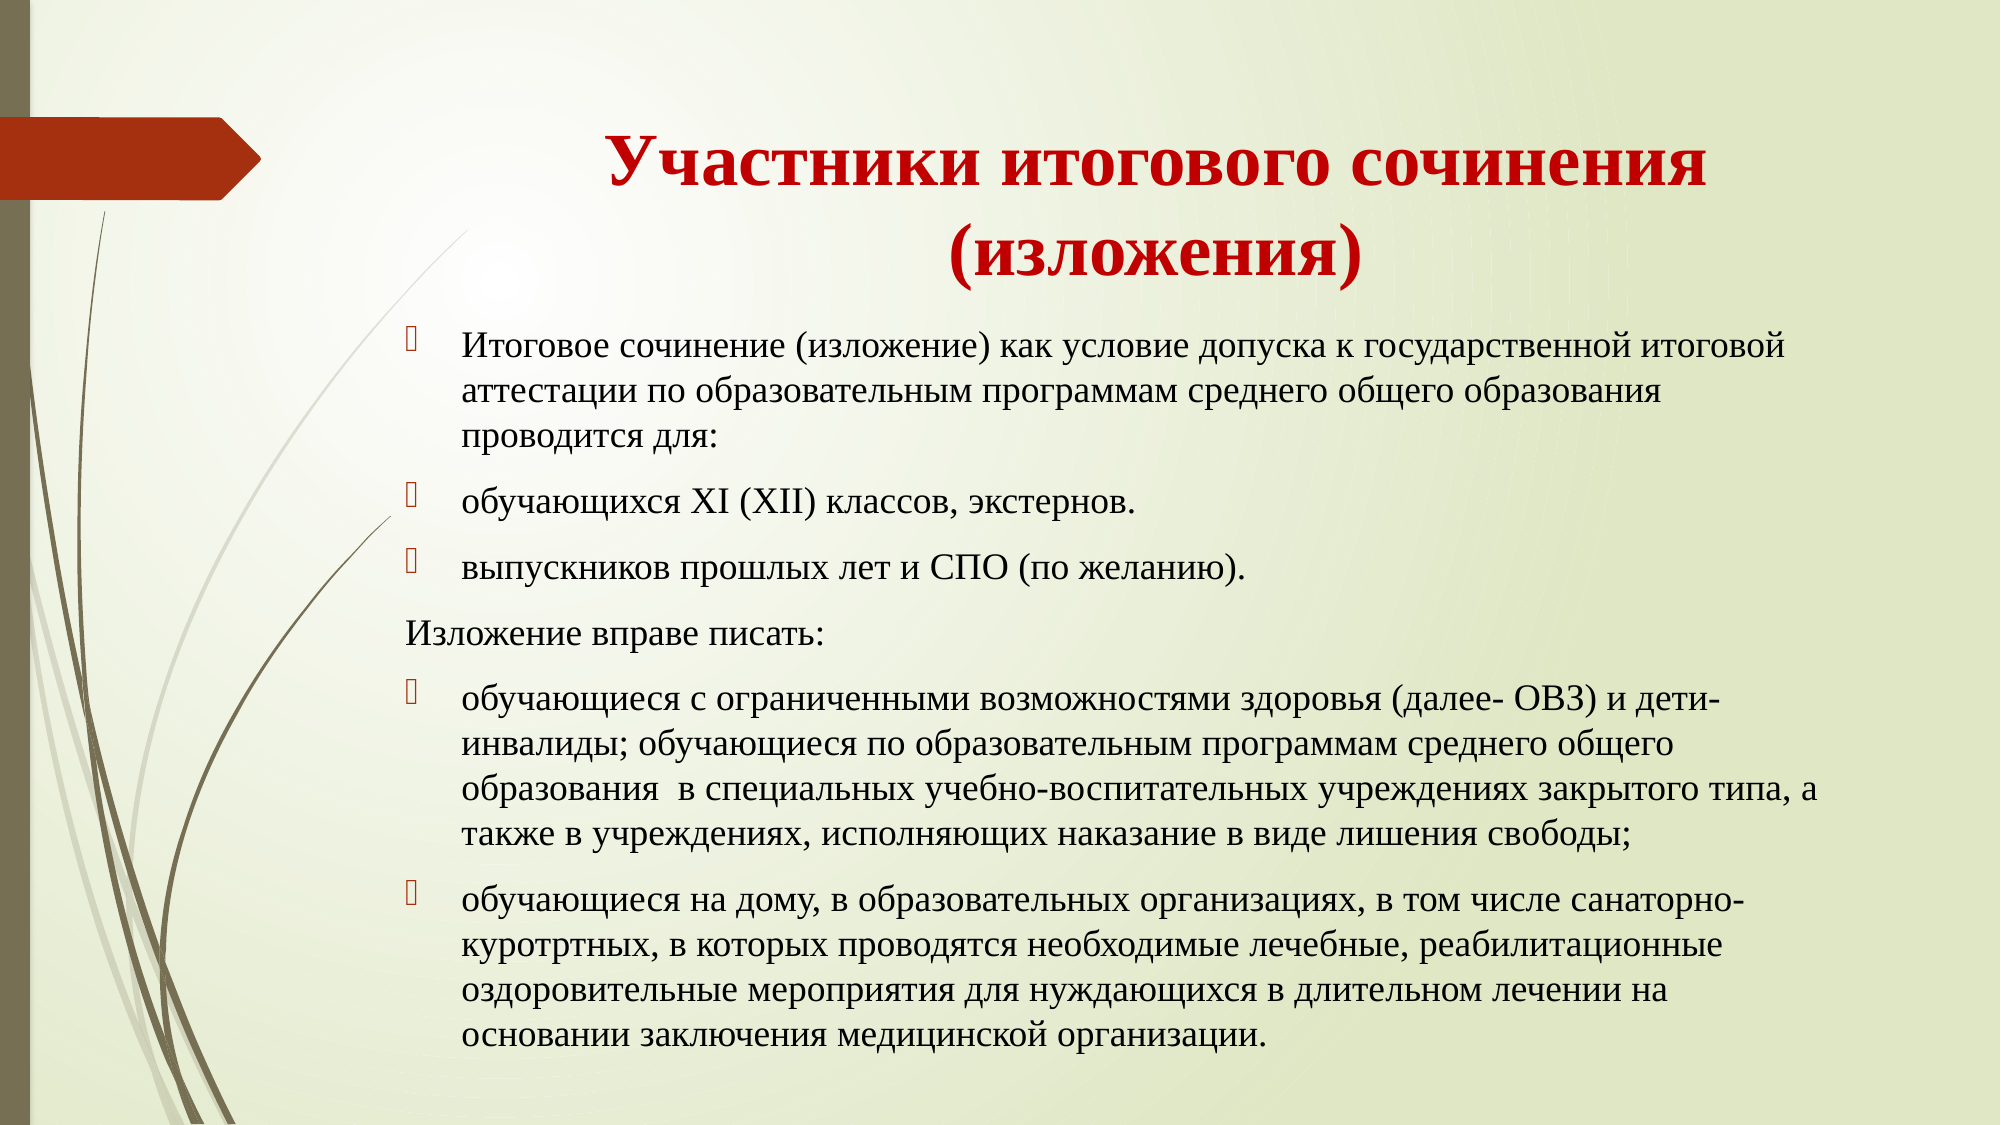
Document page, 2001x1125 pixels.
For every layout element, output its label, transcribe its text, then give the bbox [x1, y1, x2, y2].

list Итоговое сочинение (изложение) как условие допуска к государственной итоговой аттестации по образовательным программам среднего общего образования проводится для: обучающихся XI (XII) классов, экстернов. выпускников прошлых лет и СПО (по желанию). Изложение вправе писать: обучающиеся с ограниченными возможностями здоровья (далее- ОВЗ) и дети-инвалиды; обучающиеся по образовательным программам среднего общего образования в специальных учебно-воспитательных учреждениях закрытого типа, а также в учреждениях, исполняющих наказание в виде лишения свободы; обучающиеся на дому, в образовательных организациях, в том числе санаторно-куротртных, в которых проводятся необходимые лечебные, реабилитационные оздоровительные мероприятия для нуждающихся в длительном лечении на основании заключения медицинской организации. [390, 312, 1853, 933]
title Участники итогового сочинения (изложения) [425, 102, 1888, 313]
